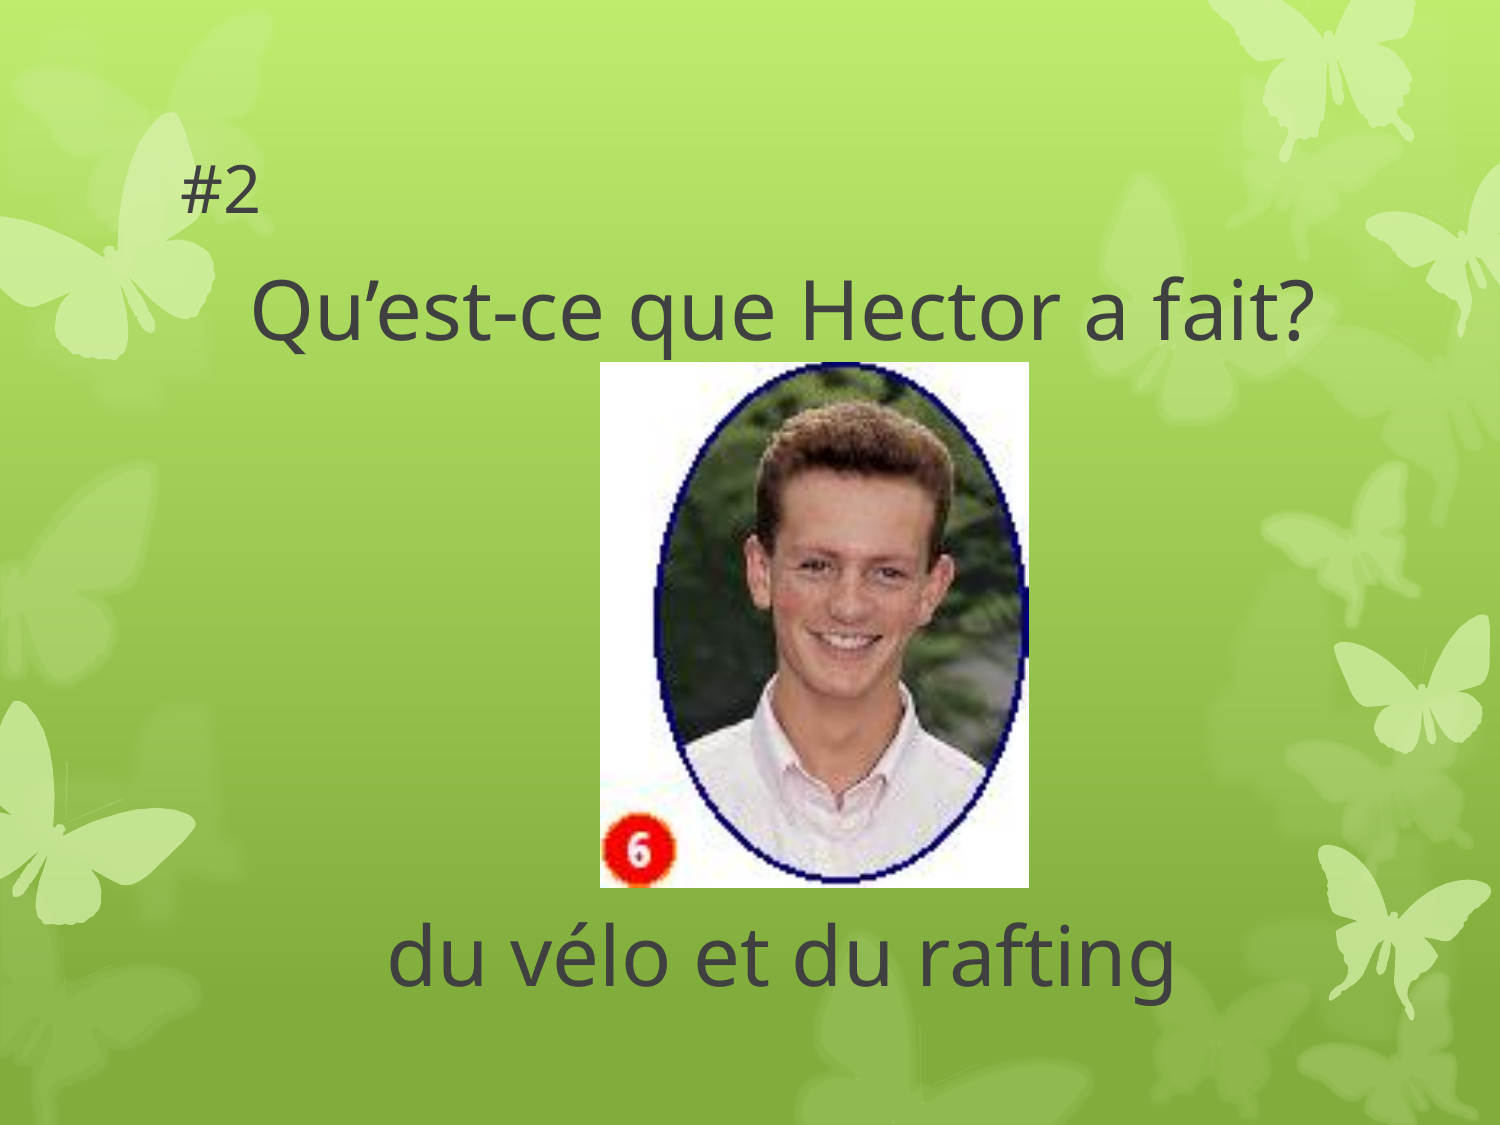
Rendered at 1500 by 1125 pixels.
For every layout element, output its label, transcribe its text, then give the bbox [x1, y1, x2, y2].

picture [599, 361, 1029, 888]
title #2 [165, 110, 1335, 249]
list Qu’est-ce que Hector a fait? du vélo et du rafting [165, 249, 1400, 1088]
